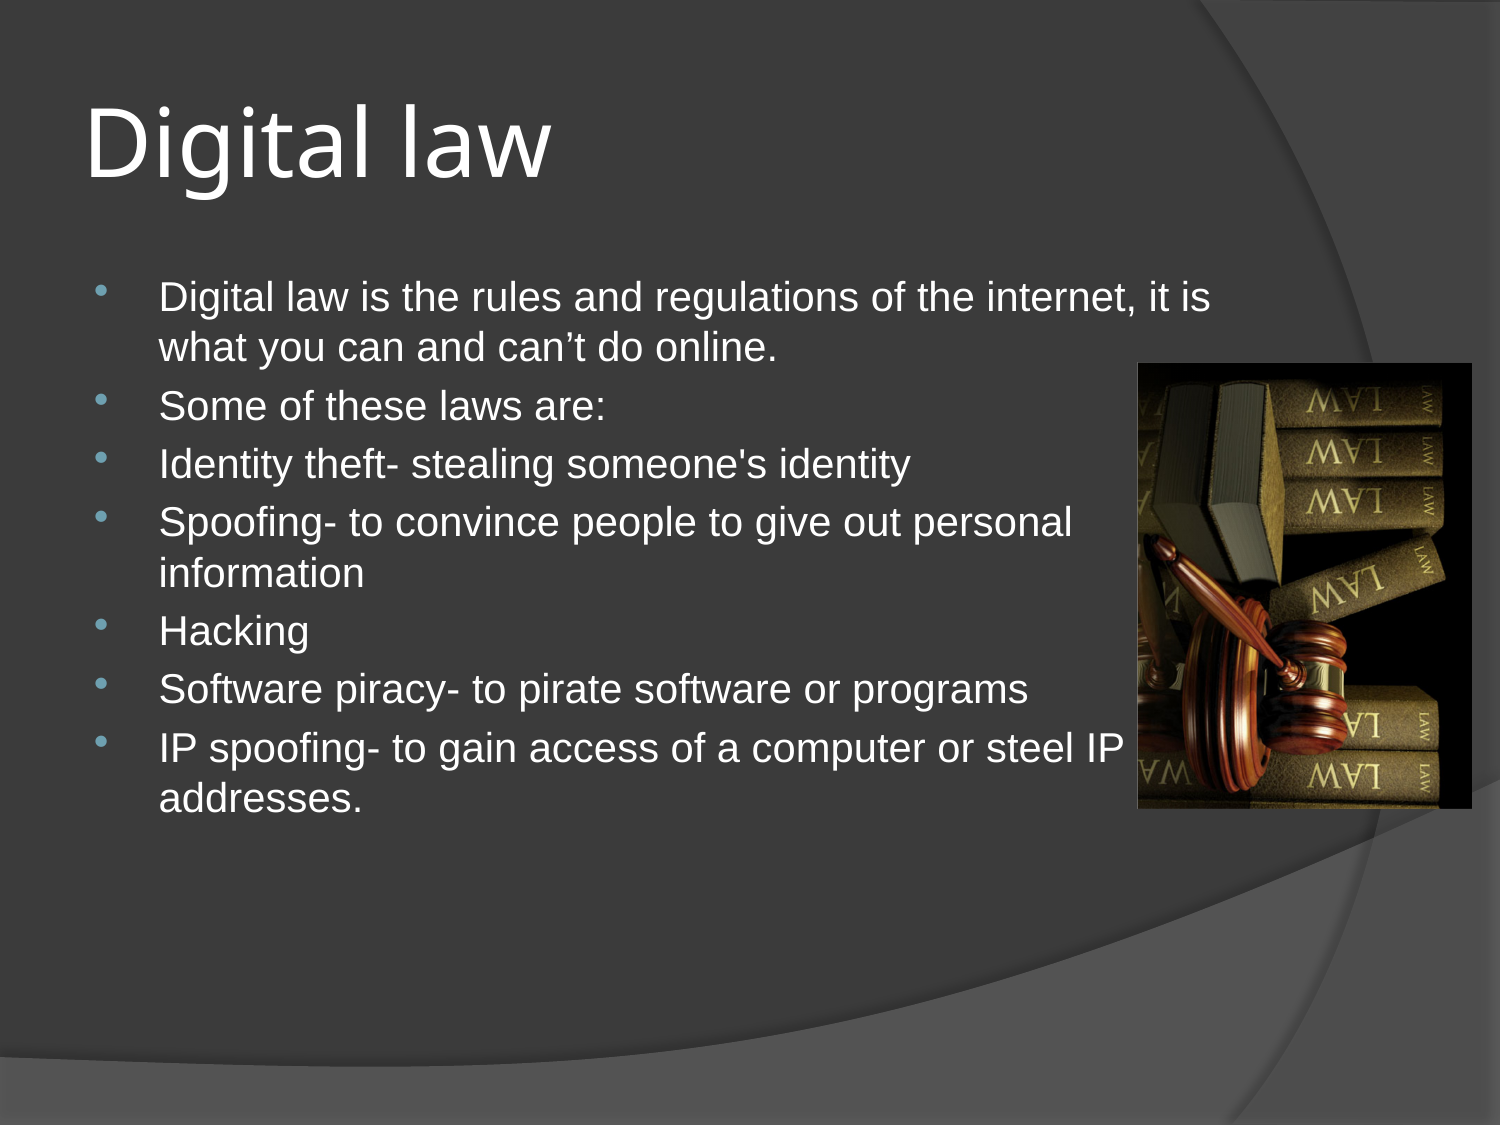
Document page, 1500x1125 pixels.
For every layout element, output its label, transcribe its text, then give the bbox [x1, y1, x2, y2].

picture [1138, 761, 1472, 809]
picture [1081, 417, 1500, 753]
picture [1138, 363, 1472, 409]
list Digital law is the rules and regulations of the internet, it is what you can and can’t do online. Some of these laws are: Identity theft- stealing someone's identity Spoofing- to convince people to give out personal information Hacking Software piracy- to pirate software or programs IP spoofing- to gain access of a computer or steel IP addresses. [75, 262, 1300, 1005]
title Digital law [75, 45, 1300, 233]
